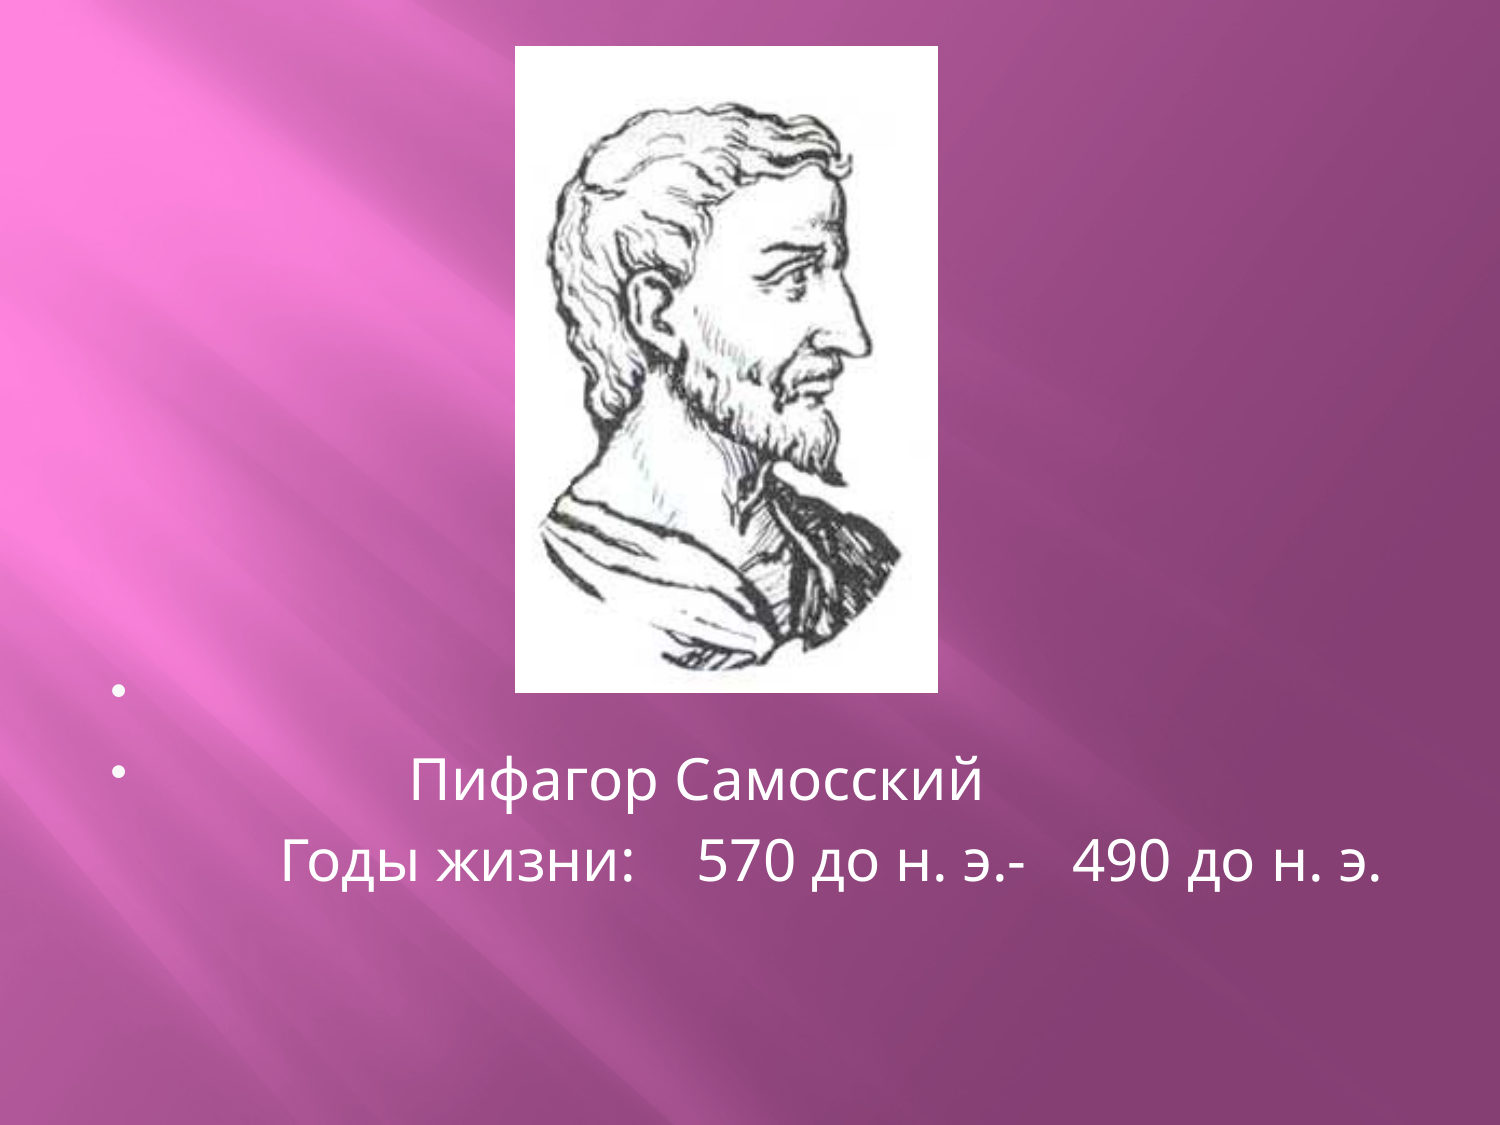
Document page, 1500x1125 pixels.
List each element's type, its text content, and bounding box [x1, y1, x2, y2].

list Пифагор Самосский Годы жизни: 570 до н. э.- 490 до н. э. [75, 82, 1425, 1035]
picture [515, 46, 938, 693]
